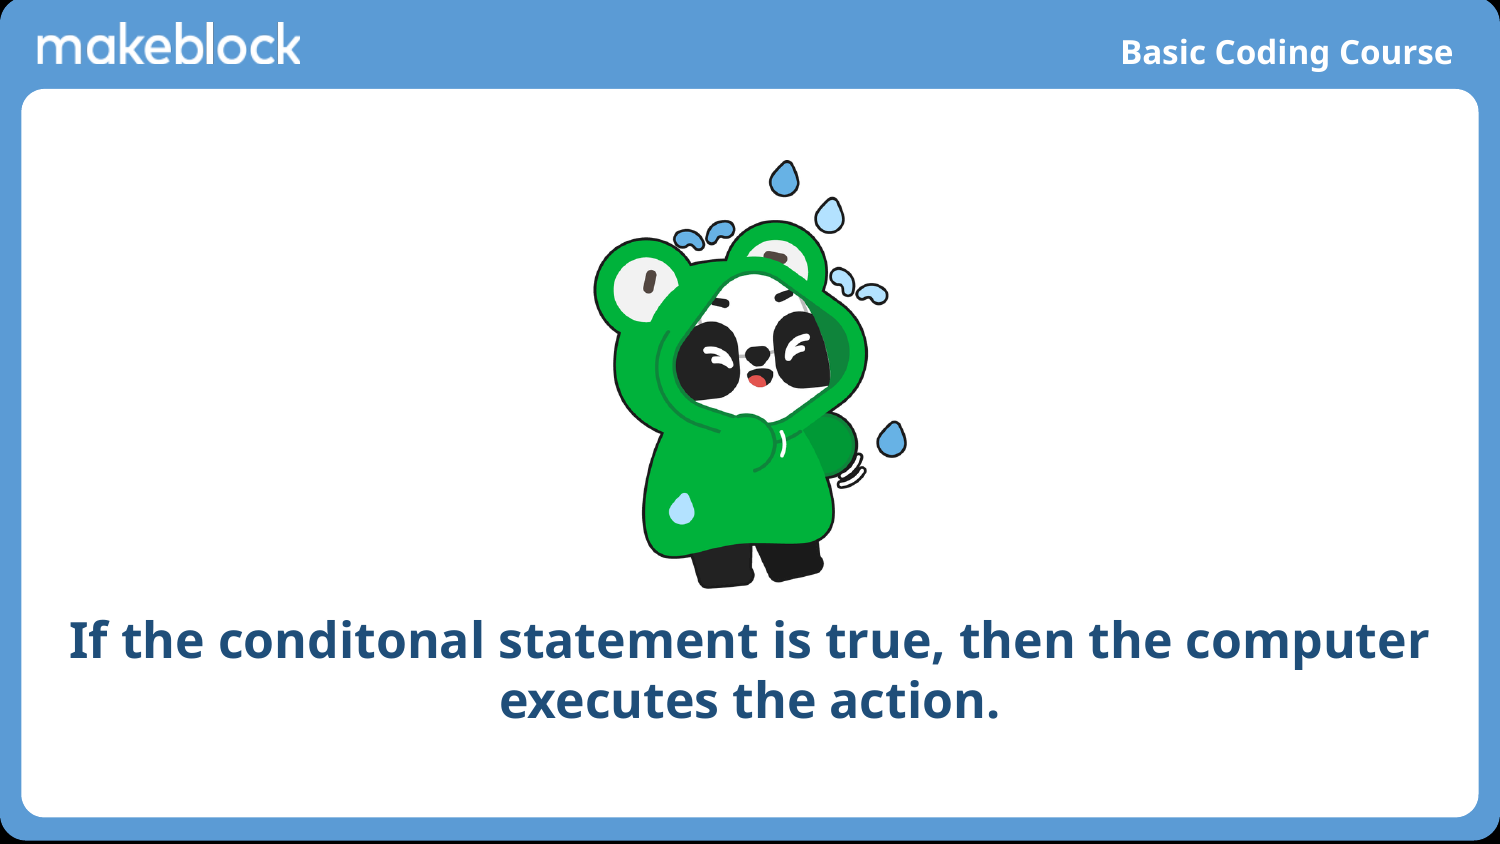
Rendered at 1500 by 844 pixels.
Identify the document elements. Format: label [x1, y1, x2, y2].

text_box [0, 0, 1500, 841]
picture [593, 160, 907, 589]
